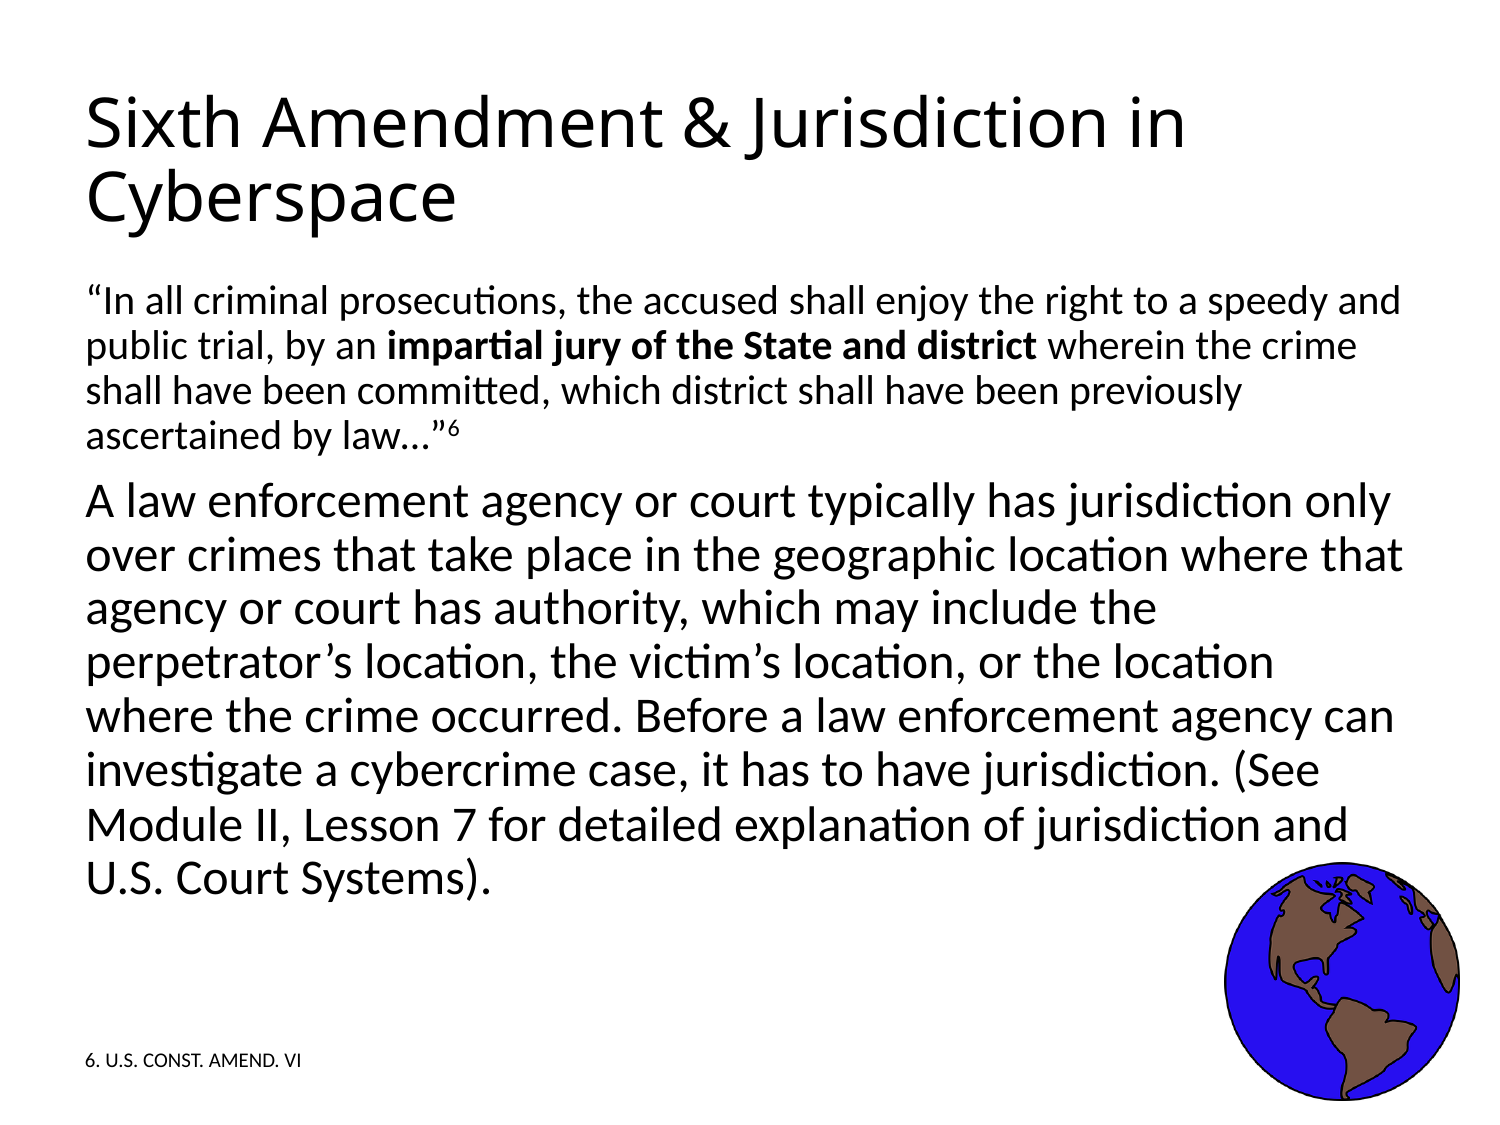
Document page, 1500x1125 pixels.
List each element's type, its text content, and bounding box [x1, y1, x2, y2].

title Sixth Amendment & Jurisdiction in Cyberspace [70, 53, 1430, 270]
text_box 6. U.S. CONST. AMEND. VI [70, 1039, 1224, 1079]
list “In all criminal prosecutions, the accused shall enjoy the right to a speedy and public trial, by an impartial jury of the State and district wherein the crime shall have been committed, which district shall have been previously ascertained by law…”6 A law enforcement agency or court typically has jurisdiction only over crimes that take place in the geographic location where that agency or court has authority, which may include the perpetrator’s location, the victim’s location, or the location where the crime occurred. Before a law enforcement agency can investigate a cybercrime case, it has to have jurisdiction. (See Module II, Lesson 7 for detailed explanation of jurisdiction and U.S. Court Systems). [70, 270, 1430, 1039]
picture [1224, 862, 1460, 1101]
